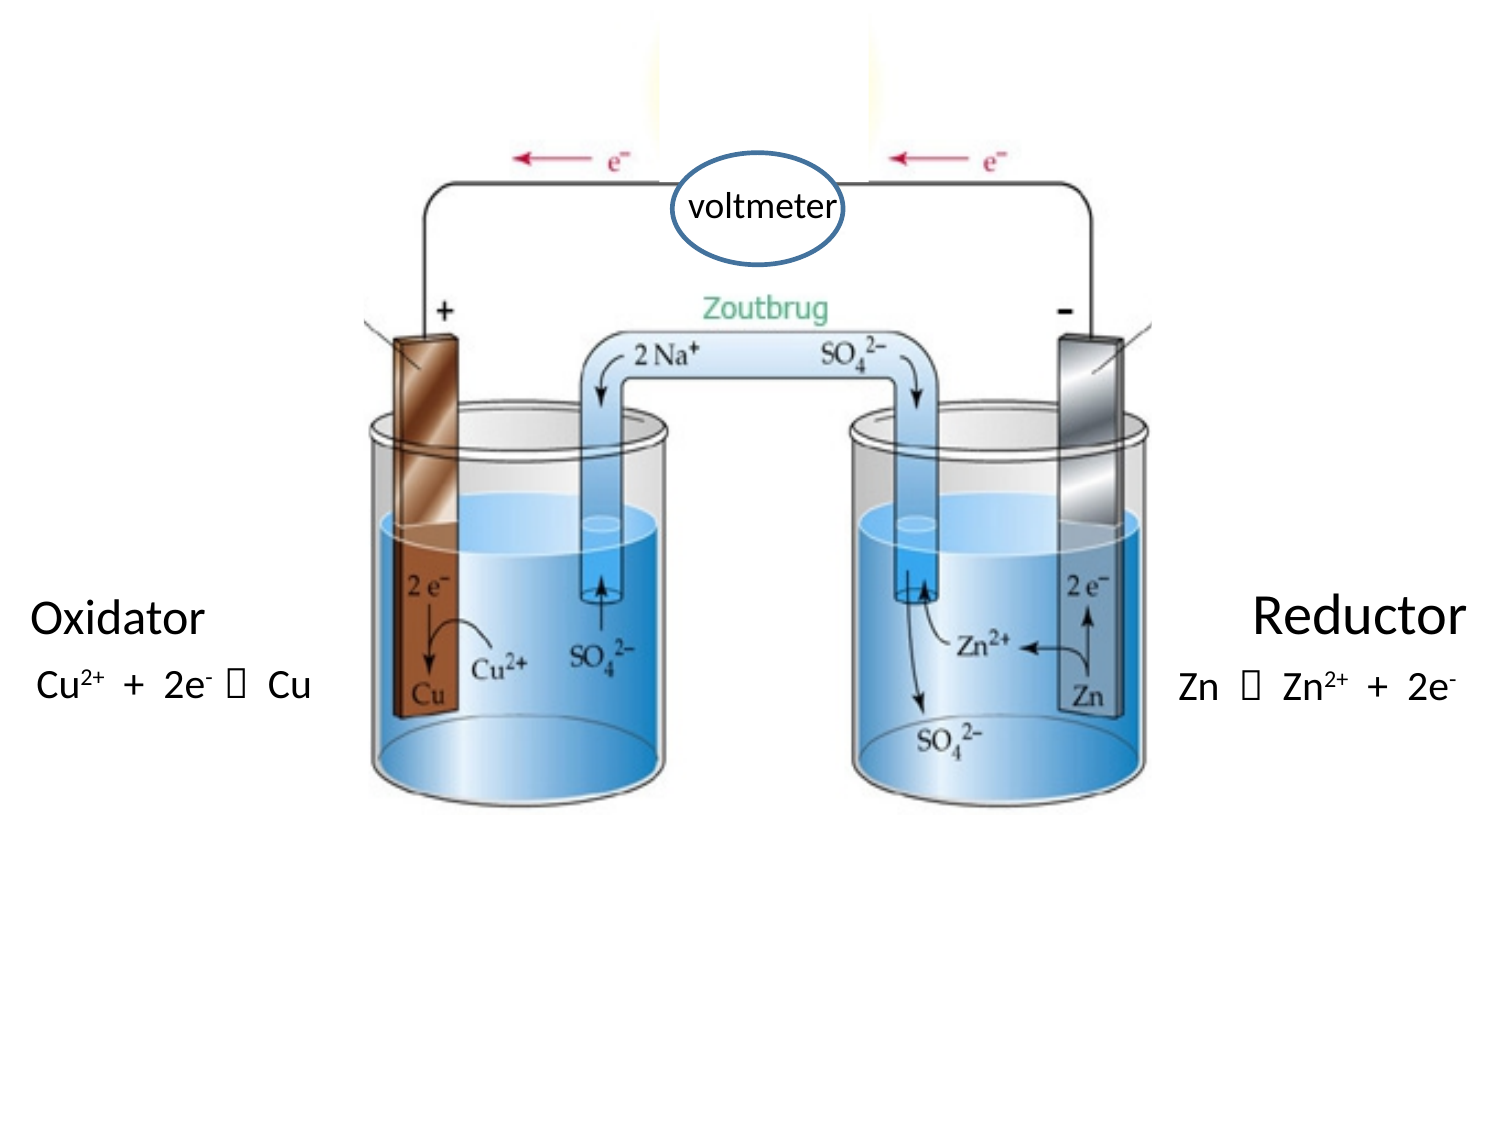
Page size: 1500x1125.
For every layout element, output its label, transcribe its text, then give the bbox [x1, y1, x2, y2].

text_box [363, 0, 1152, 815]
text_box Zn  Zn2+ + 2e- [1163, 656, 1500, 748]
text_box Cu2+ + 2e-  Cu [0, 611, 363, 703]
text_box Oxidator Reductor [1152, 568, 1498, 654]
text_box Oxidator Reductor [15, 568, 363, 654]
